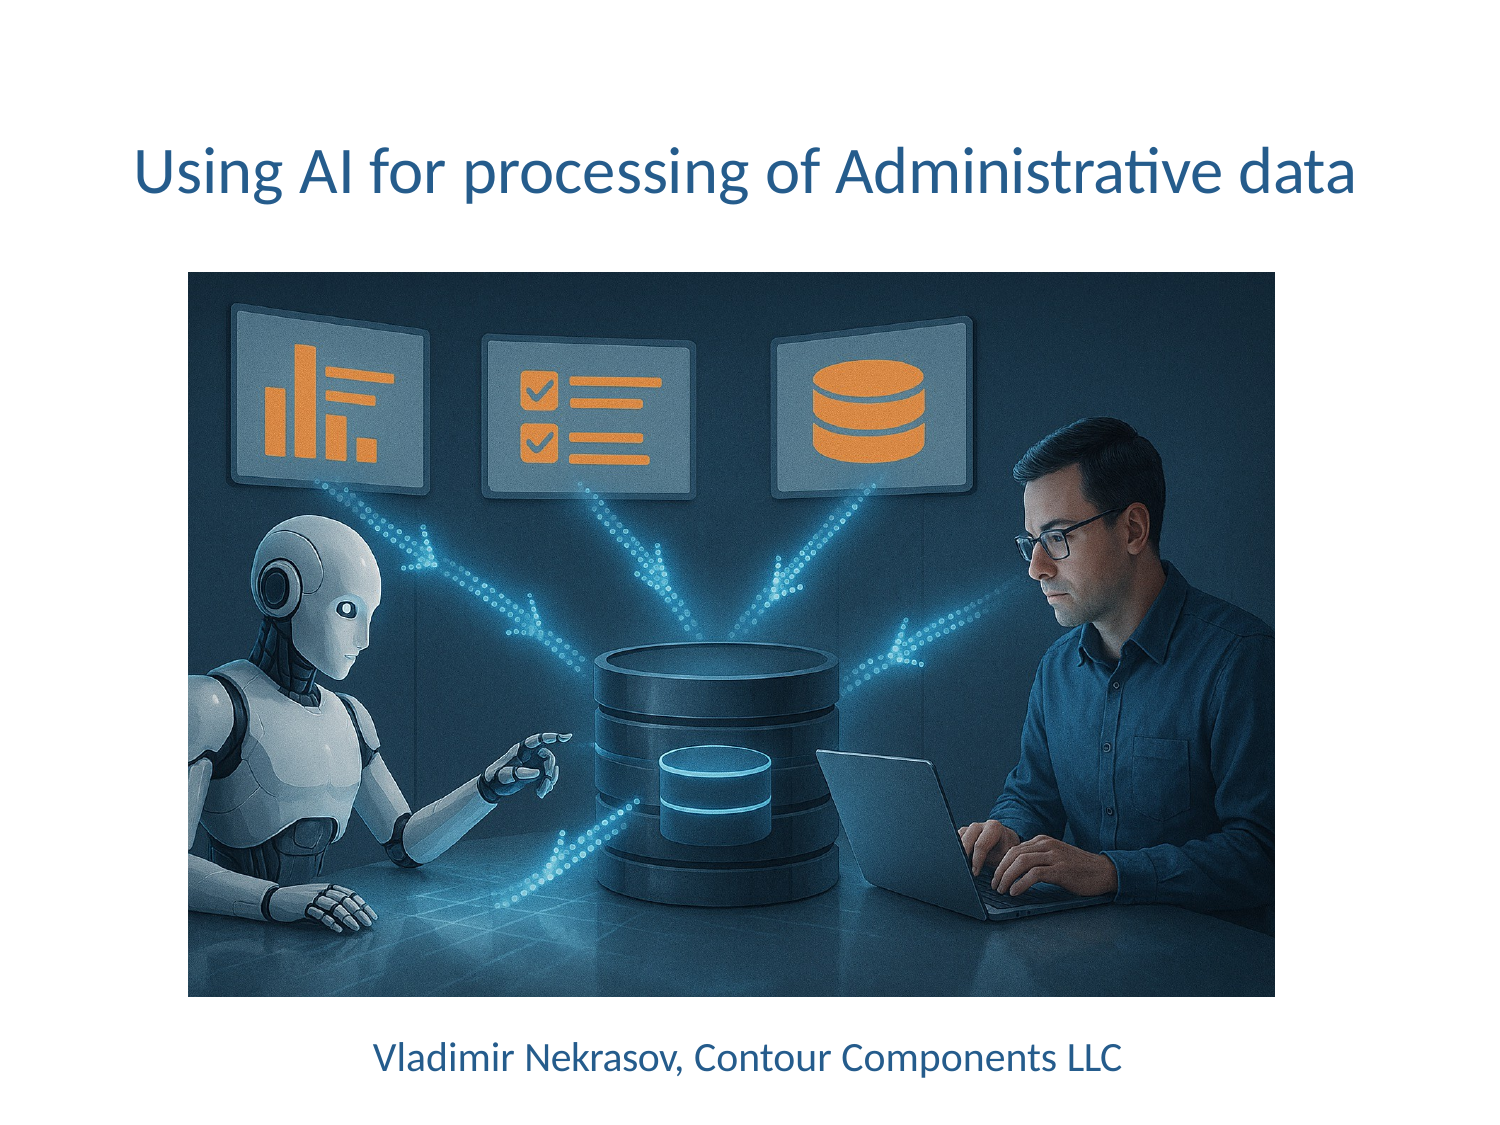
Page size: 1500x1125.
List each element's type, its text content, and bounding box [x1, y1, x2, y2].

title Using AI for processing of Administrative data [87, 52, 1374, 315]
text_box Vladimir Nekrasov, Contour Components LLC [370, 1027, 1130, 1080]
picture [188, 271, 1276, 997]
